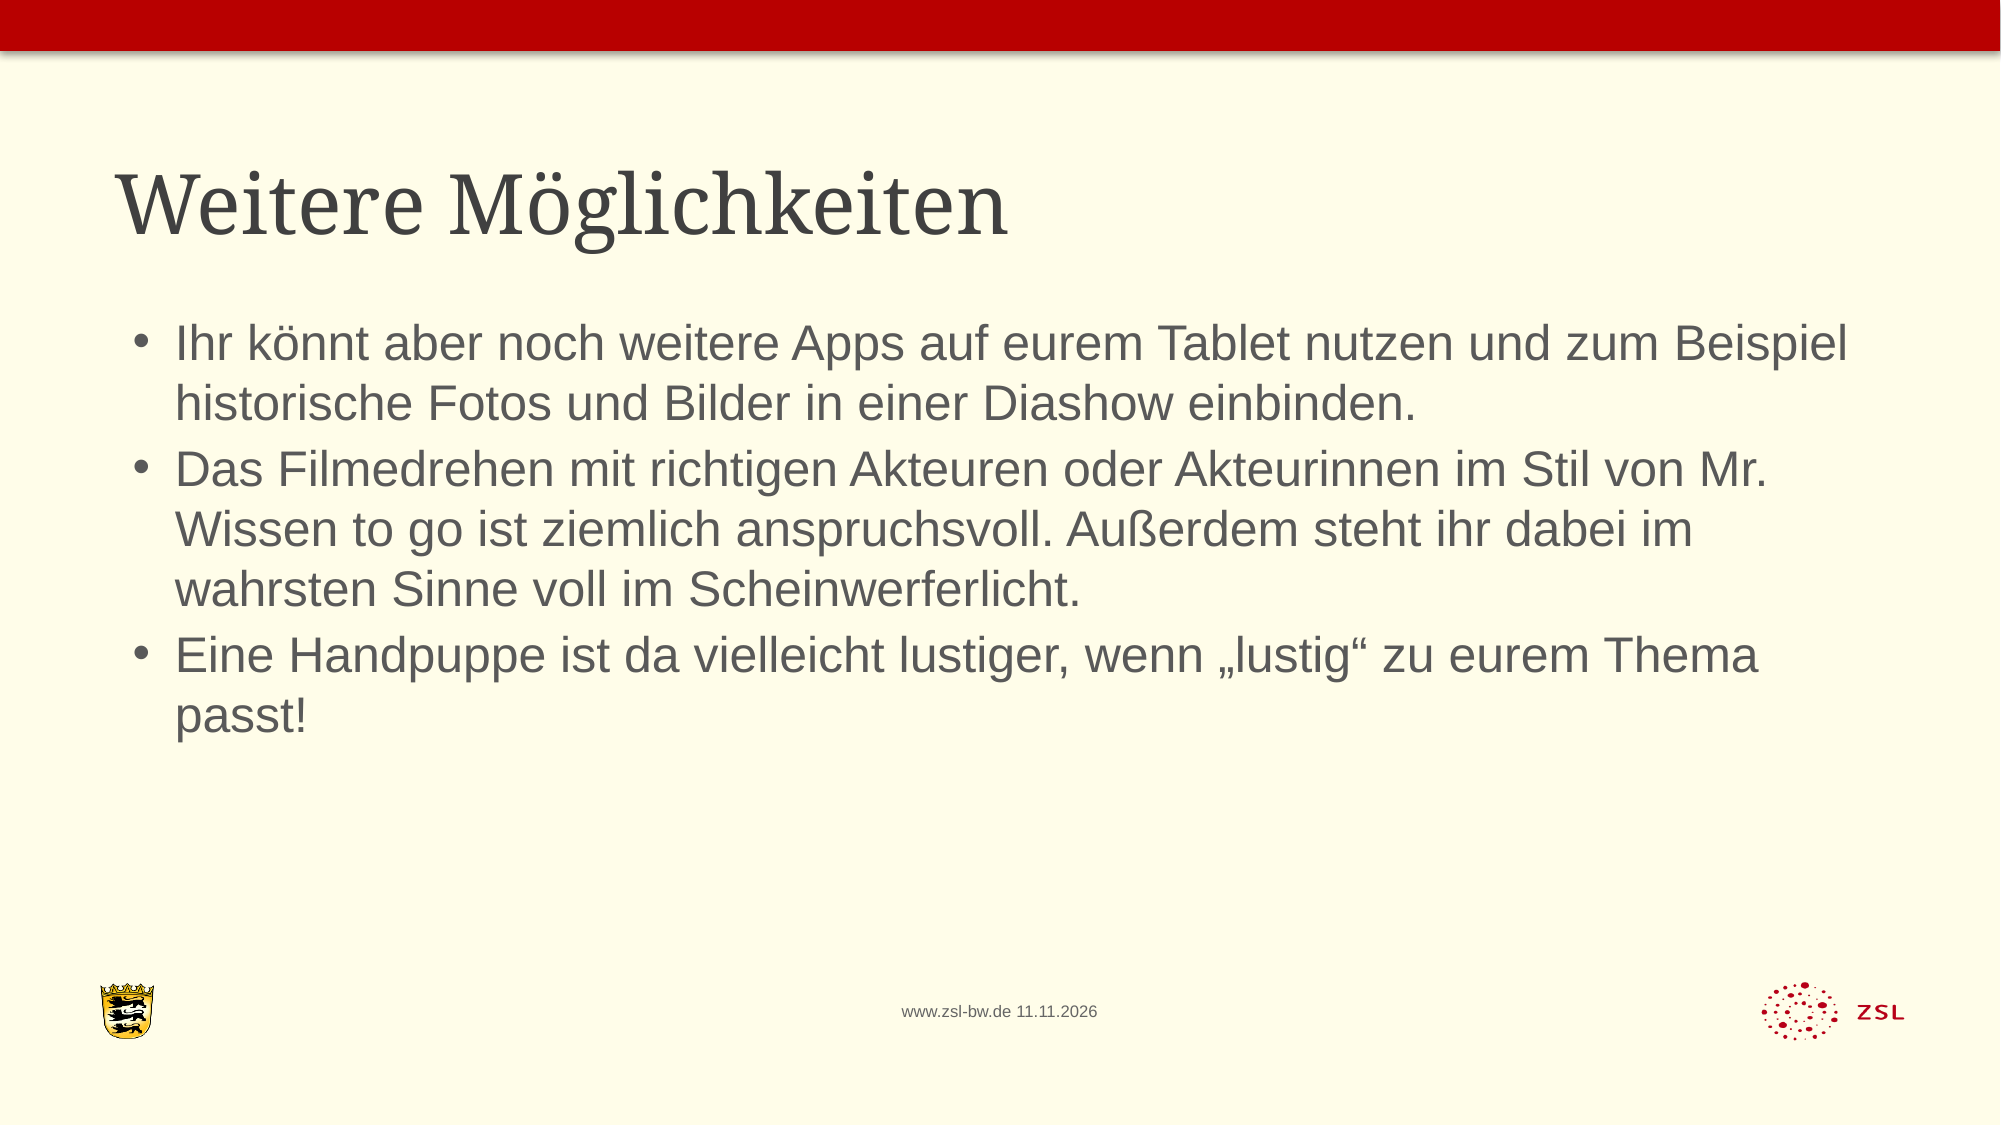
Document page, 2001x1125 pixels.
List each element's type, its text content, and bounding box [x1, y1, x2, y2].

title Weitere Möglichkeiten [99, 113, 1900, 289]
list Ihr könnt aber noch weitere Apps auf eurem Tablet nutzen und zum Beispiel historische Fotos und Bilder in einer Diashow einbinden. Das Filmedrehen mit richtigen Akteuren oder Akteurinnen im Stil von Mr. Wissen to go ist ziemlich anspruchsvoll. Außerdem steht ihr dabei im wahrsten Sinne voll im Scheinwerferlicht. Eine Handpuppe ist da vielleicht lustiger, wenn „lustig“ zu eurem Thema passt! [99, 302, 1900, 965]
picture [98, 981, 156, 1041]
picture [1760, 981, 1905, 1041]
